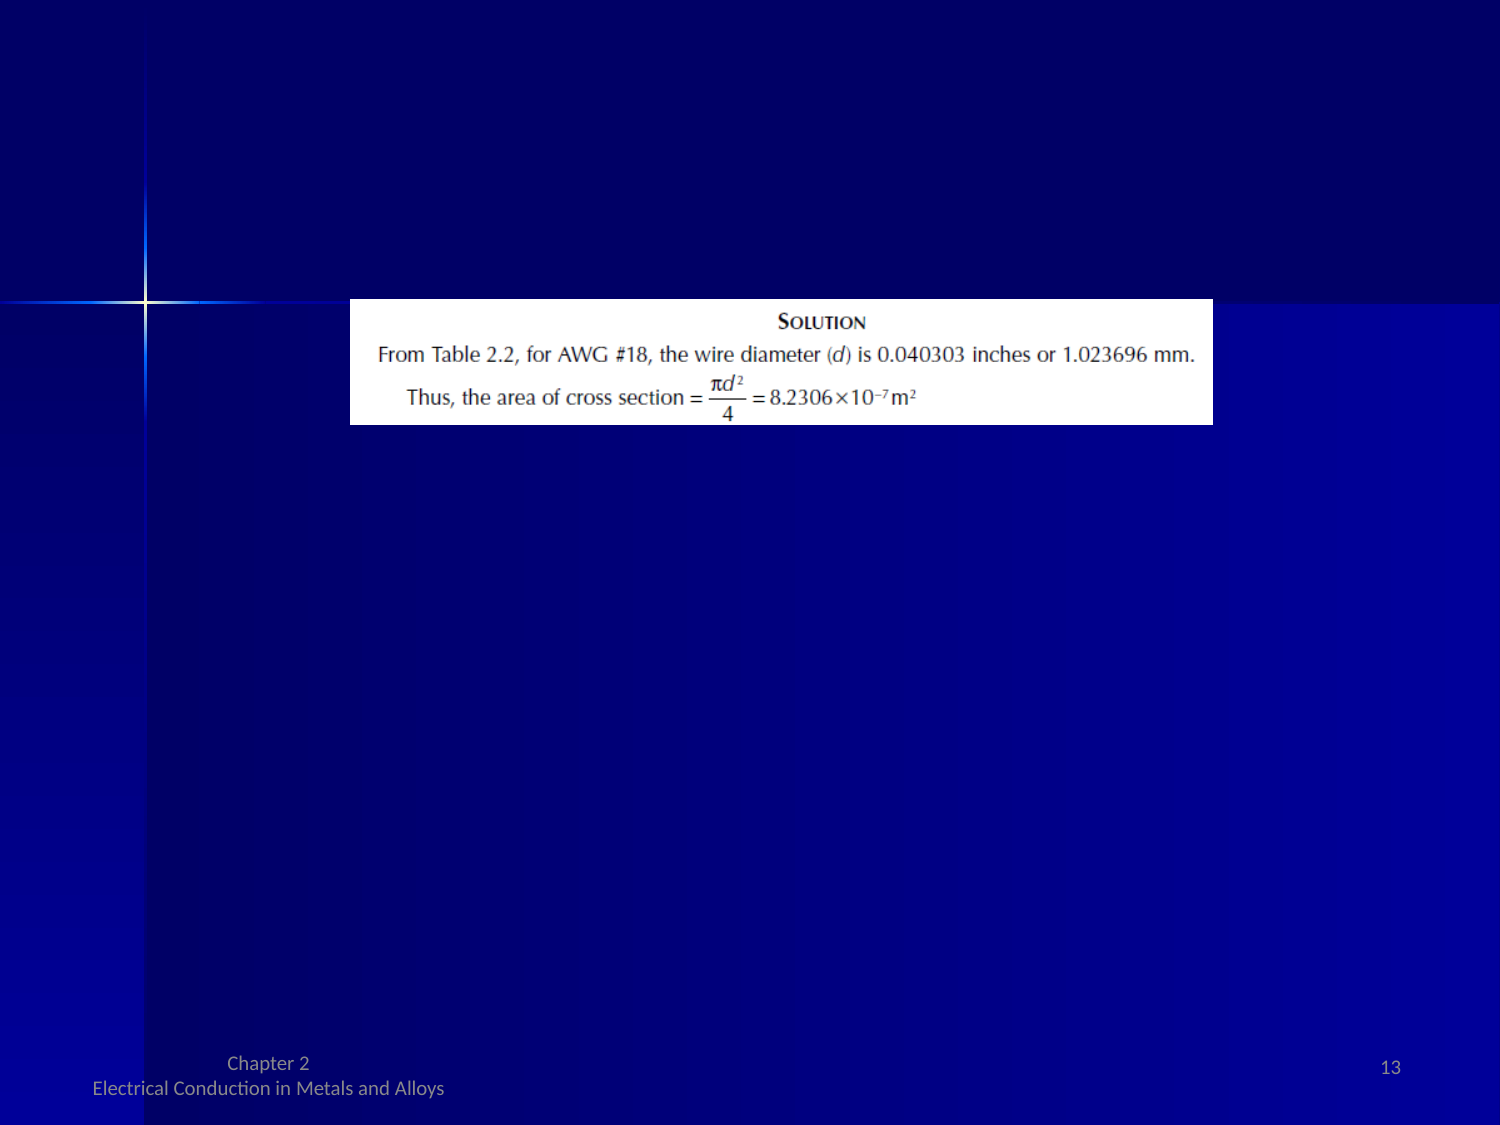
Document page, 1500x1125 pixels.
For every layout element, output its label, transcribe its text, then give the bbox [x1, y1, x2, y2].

picture [349, 299, 1213, 426]
slide_number Chapter 2 Electrical Conduction in Metals and Alloys [74, 1037, 463, 1113]
